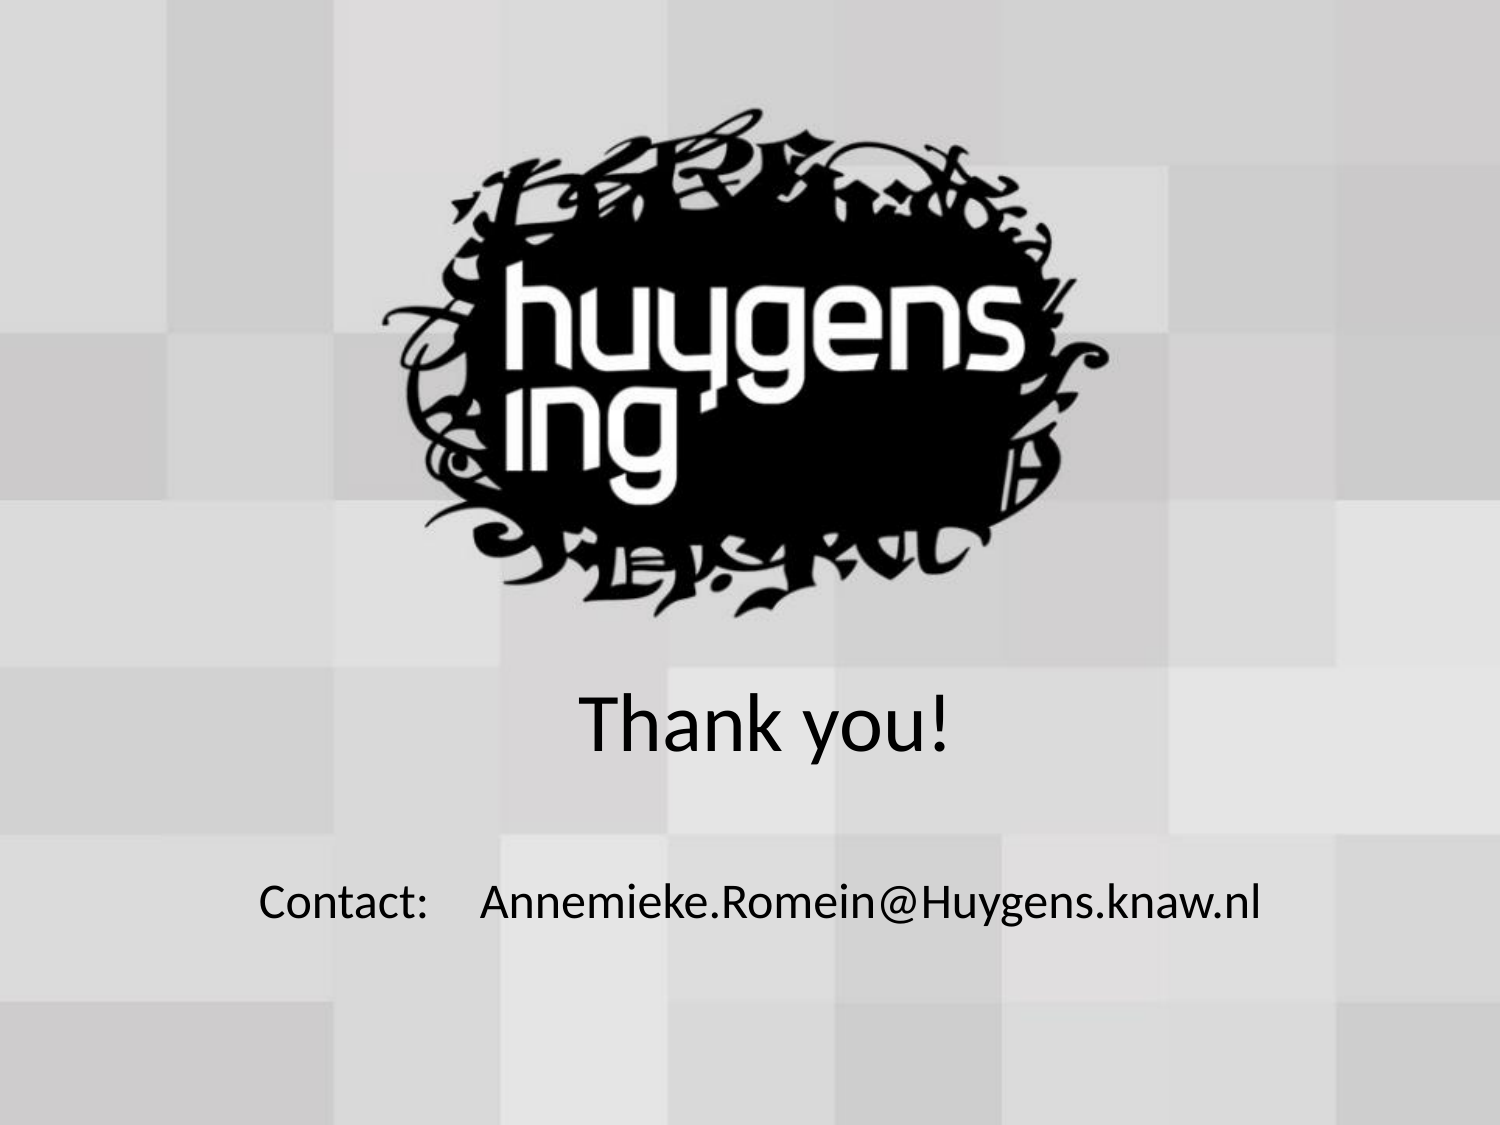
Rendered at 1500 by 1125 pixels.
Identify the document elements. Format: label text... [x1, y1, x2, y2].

picture [0, 0, 1500, 1125]
title Thank you! Contact: Annemieke.Romein@Huygens.knaw.nl [91, 660, 1442, 842]
